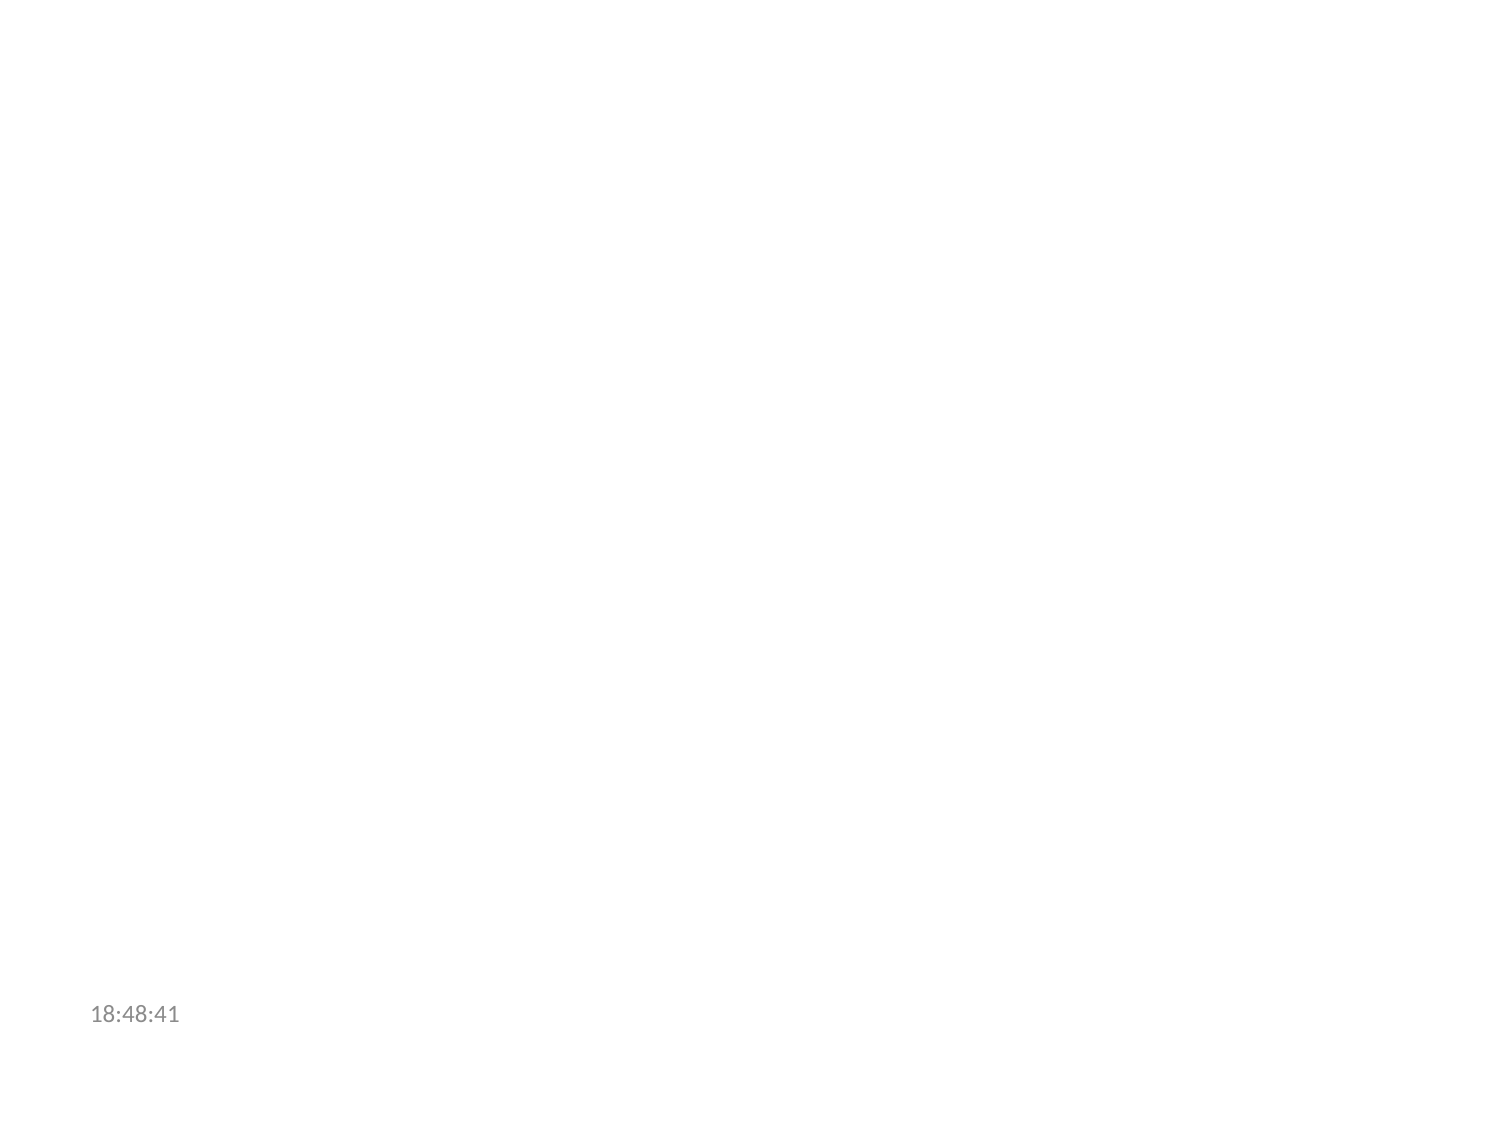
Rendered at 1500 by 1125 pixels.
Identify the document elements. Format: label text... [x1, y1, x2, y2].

text_box 15:35:09 [75, 982, 425, 1043]
